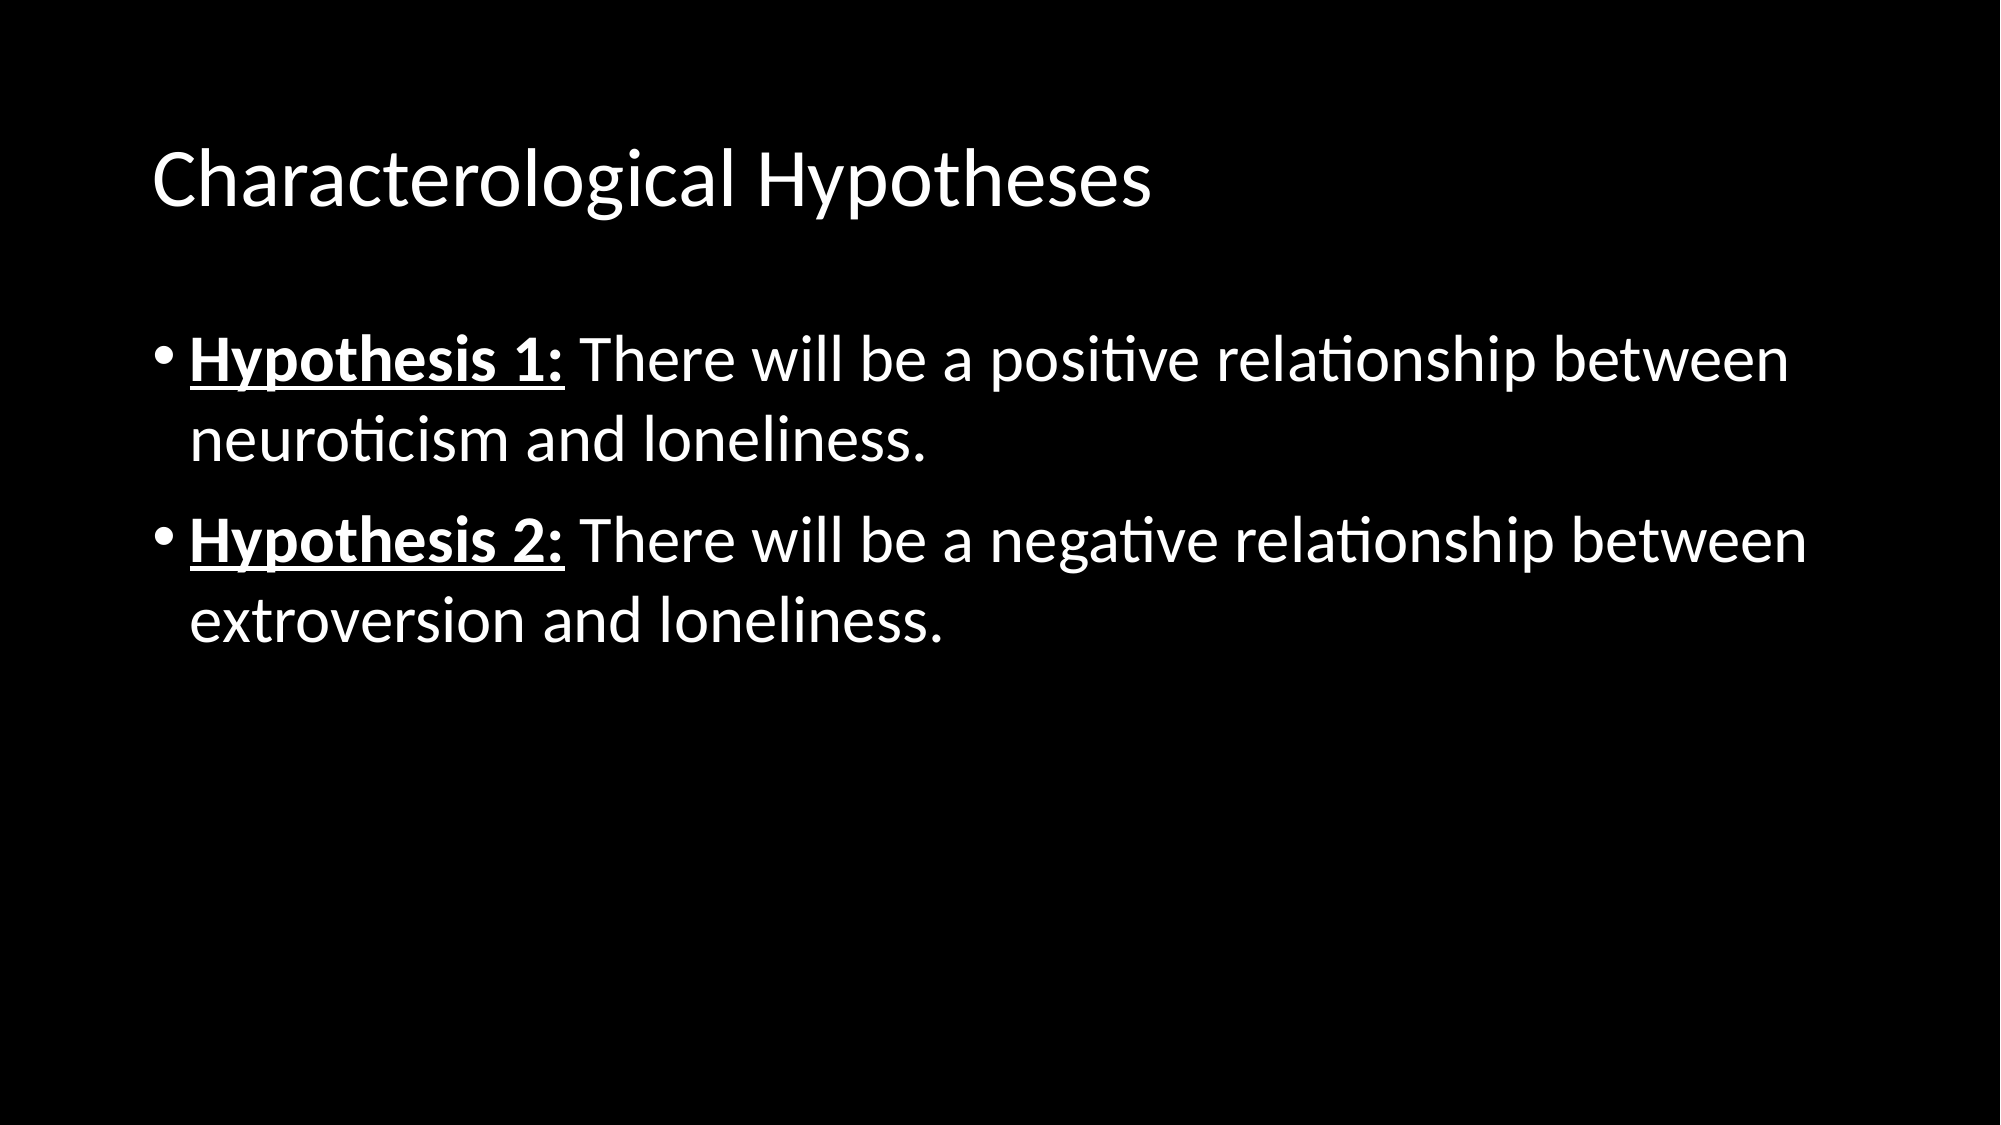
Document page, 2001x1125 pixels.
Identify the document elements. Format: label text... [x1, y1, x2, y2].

list Hypothesis 1: There will be a positive relationship between neuroticism and loneliness. Hypothesis 2: There will be a negative relationship between extroversion and loneliness. [137, 307, 1863, 857]
title Characterological Hypotheses [137, 115, 1863, 244]
